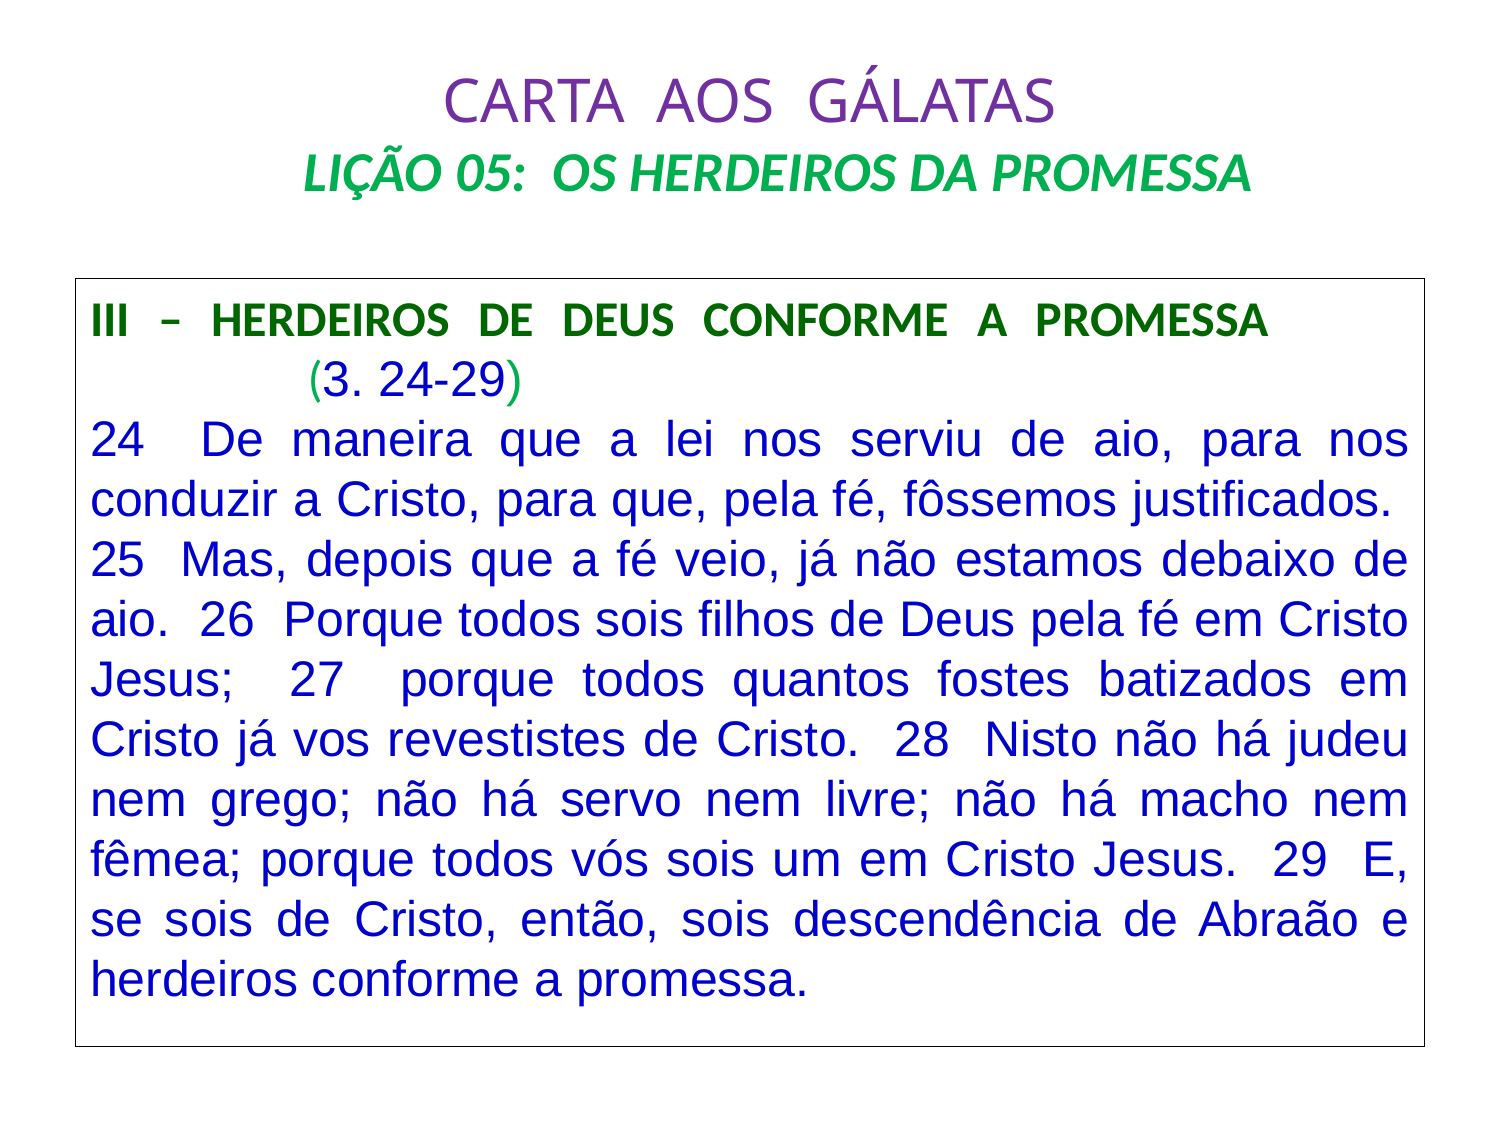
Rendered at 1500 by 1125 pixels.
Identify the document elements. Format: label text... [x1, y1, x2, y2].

title CARTA AOS GÁLATAS LIÇÃO 05: OS HERDEIROS DA PROMESSA [75, 45, 1425, 220]
list III – HERDEIROS DE DEUS CONFORME A PROMESSA (3. 24-29) 24 De maneira que a lei nos serviu de aio, para nos conduzir a Cristo, para que, pela fé, fôssemos justificados. 25 Mas, depois que a fé veio, já não estamos debaixo de aio. 26 Porque todos sois filhos de Deus pela fé em Cristo Jesus; 27 porque todos quantos fostes batizados em Cristo já vos revestistes de Cristo. 28 Nisto não há judeu nem grego; não há servo nem livre; não há macho nem fêmea; porque todos vós sois um em Cristo Jesus. 29 E, se sois de Cristo, então, sois descendência de Abraão e herdeiros conforme a promessa. [75, 278, 1425, 1047]
